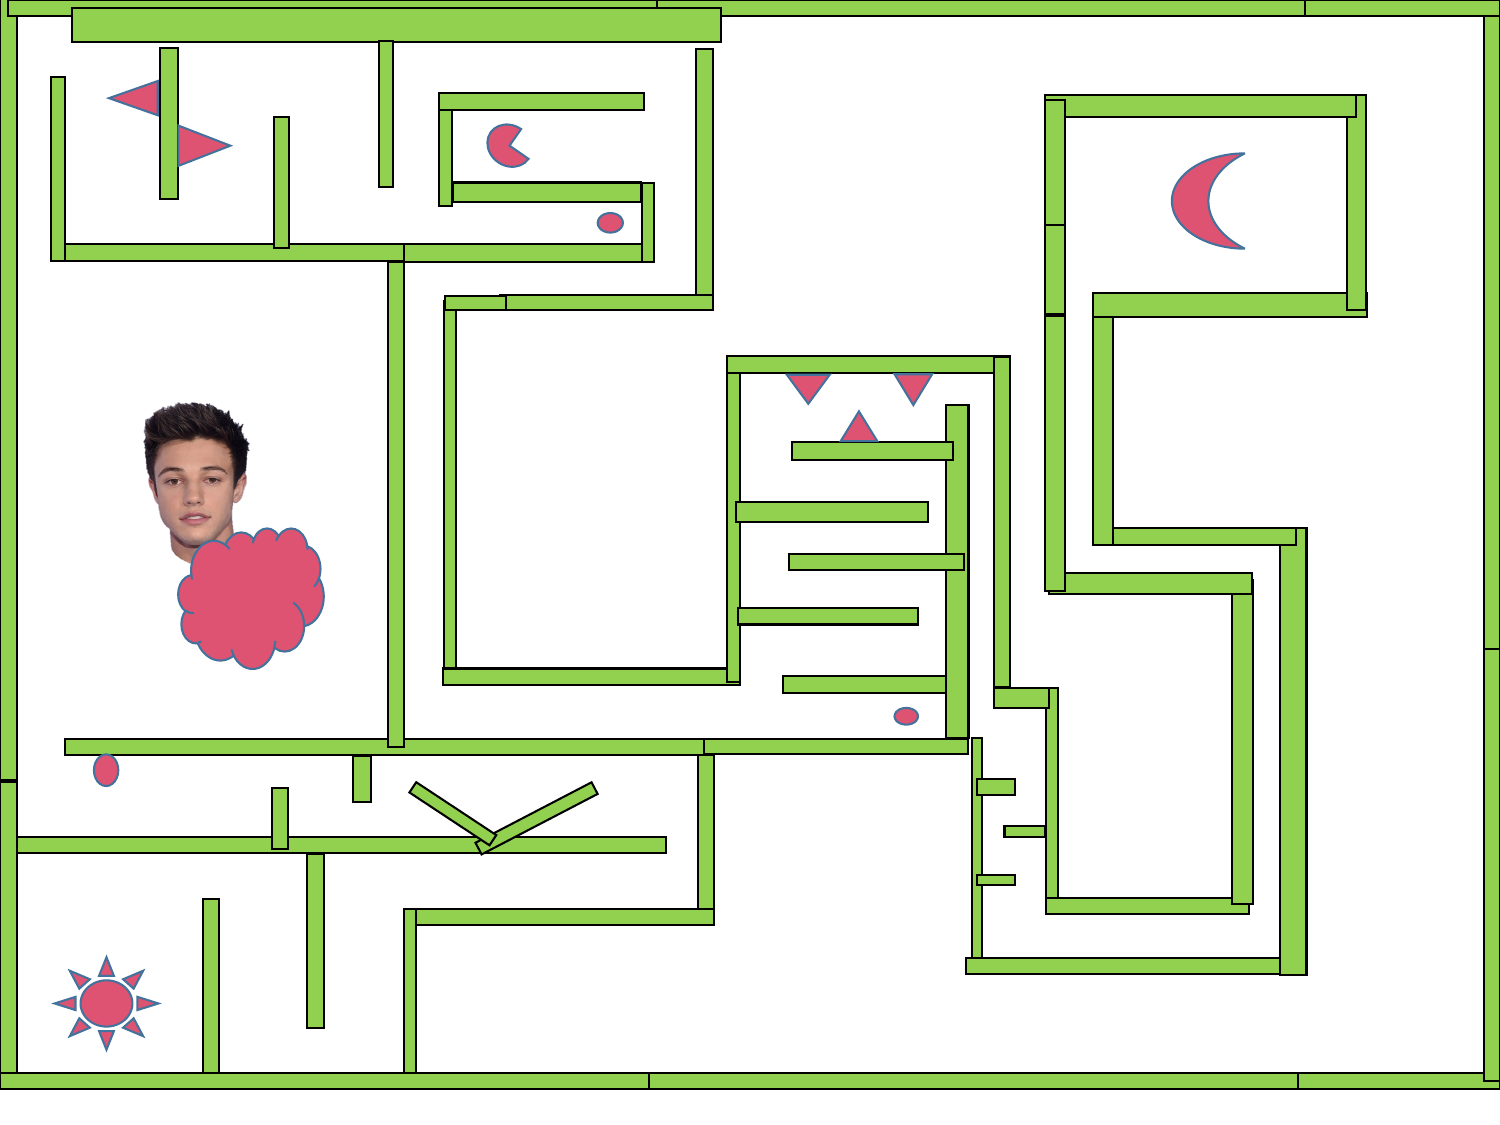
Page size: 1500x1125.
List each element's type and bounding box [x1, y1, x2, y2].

text_box [67, 968, 146, 1039]
text_box [695, 48, 714, 294]
text_box [726, 374, 741, 683]
text_box [735, 501, 929, 523]
text_box [136, 995, 162, 1012]
text_box [784, 373, 832, 406]
text_box [993, 356, 1011, 687]
text_box [7, 0, 656, 17]
text_box [726, 355, 1011, 374]
text_box [438, 111, 453, 207]
text_box [1044, 315, 1066, 592]
text_box [596, 211, 624, 234]
text_box [97, 954, 116, 977]
text_box [648, 1072, 1297, 1090]
text_box [97, 1030, 116, 1053]
text_box [1346, 94, 1367, 311]
text_box [838, 409, 880, 443]
text_box [656, 0, 1304, 17]
text_box [16, 836, 479, 854]
text_box [443, 300, 457, 667]
text_box [444, 295, 507, 311]
text_box [71, 7, 722, 43]
text_box [1483, 648, 1500, 1082]
text_box [1003, 825, 1046, 838]
text_box [64, 738, 715, 756]
text_box [474, 780, 600, 856]
text_box [791, 441, 954, 461]
text_box [403, 243, 641, 263]
text_box [306, 853, 325, 1029]
text_box [273, 116, 290, 249]
text_box [387, 262, 405, 748]
picture [103, 400, 297, 646]
text_box [641, 182, 655, 263]
text_box [945, 404, 970, 739]
text_box [0, 1072, 648, 1090]
text_box [1092, 318, 1114, 546]
text_box [51, 995, 77, 1012]
text_box [159, 47, 179, 200]
text_box [976, 874, 1016, 886]
text_box [892, 373, 934, 408]
text_box [50, 76, 66, 262]
text_box [1044, 99, 1066, 226]
text_box [1044, 226, 1066, 315]
text_box [438, 92, 645, 111]
text_box [0, 0, 18, 781]
text_box [1170, 152, 1246, 250]
text_box [92, 753, 120, 788]
text_box [271, 787, 289, 850]
text_box [202, 898, 220, 1074]
text_box [697, 756, 715, 910]
text_box [965, 957, 1279, 975]
text_box [1297, 1072, 1500, 1090]
text_box [403, 908, 417, 1074]
text_box [703, 738, 969, 755]
text_box [1045, 687, 1059, 897]
text_box [442, 667, 741, 686]
text_box [1304, 0, 1500, 17]
text_box [1231, 579, 1254, 905]
text_box [197, 528, 325, 671]
text_box [1044, 94, 1357, 118]
text_box [1092, 292, 1368, 318]
text_box [407, 780, 498, 847]
text_box [453, 181, 642, 203]
text_box [782, 675, 945, 694]
text_box [499, 294, 714, 311]
text_box [487, 836, 667, 854]
text_box [1279, 527, 1308, 976]
text_box [788, 553, 965, 571]
text_box [1045, 897, 1250, 915]
text_box [415, 908, 715, 926]
text_box [105, 79, 159, 117]
text_box [0, 781, 18, 1074]
text_box [177, 124, 234, 168]
text_box [378, 40, 394, 188]
text_box [66, 243, 403, 262]
text_box [1483, 17, 1500, 648]
text_box [352, 755, 372, 803]
text_box [1114, 527, 1297, 546]
text_box [993, 687, 1050, 709]
text_box [486, 123, 531, 168]
text_box [893, 706, 920, 726]
text_box [1048, 572, 1253, 595]
text_box [976, 778, 1016, 796]
text_box [971, 737, 983, 957]
text_box [737, 607, 919, 626]
